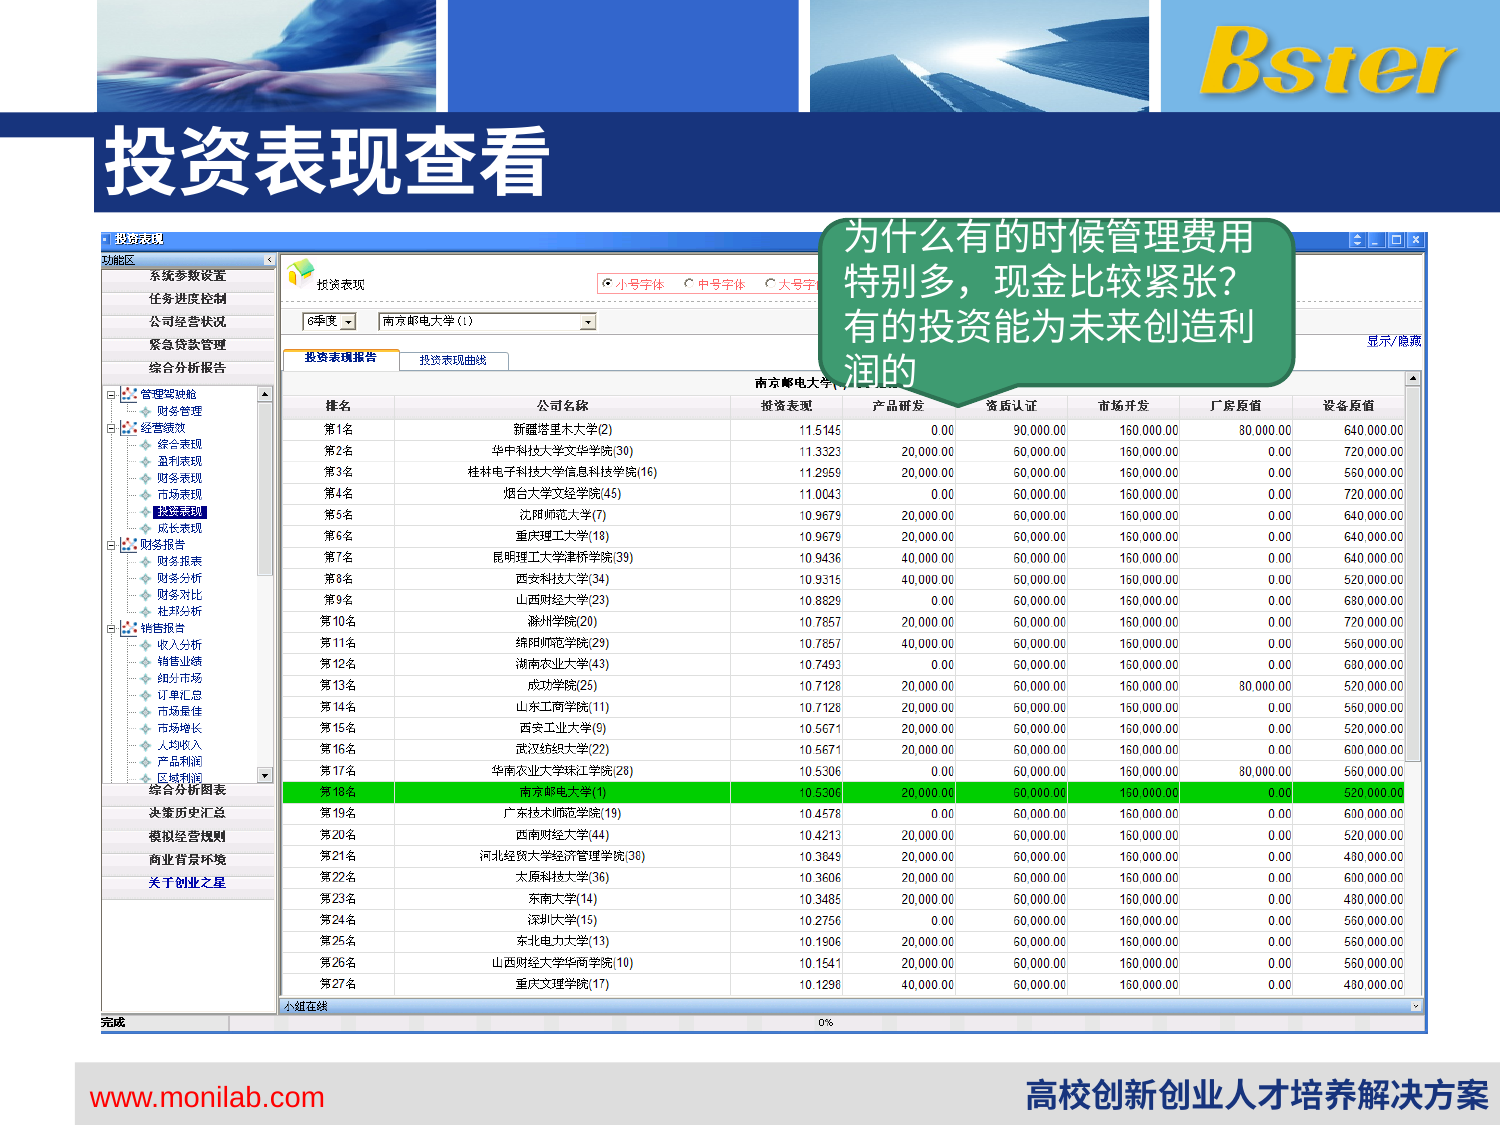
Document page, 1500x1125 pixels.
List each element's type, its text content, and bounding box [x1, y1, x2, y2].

picture [810, 0, 1150, 112]
text_box 为什么有的时候管理费用特别多，现金比较紧张？有的投资能为未来创造利润的 [823, 217, 1291, 231]
picture [97, 0, 437, 112]
picture [1199, 26, 1458, 94]
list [100, 232, 1428, 1034]
title 投资表现查看 [88, 113, 1369, 206]
